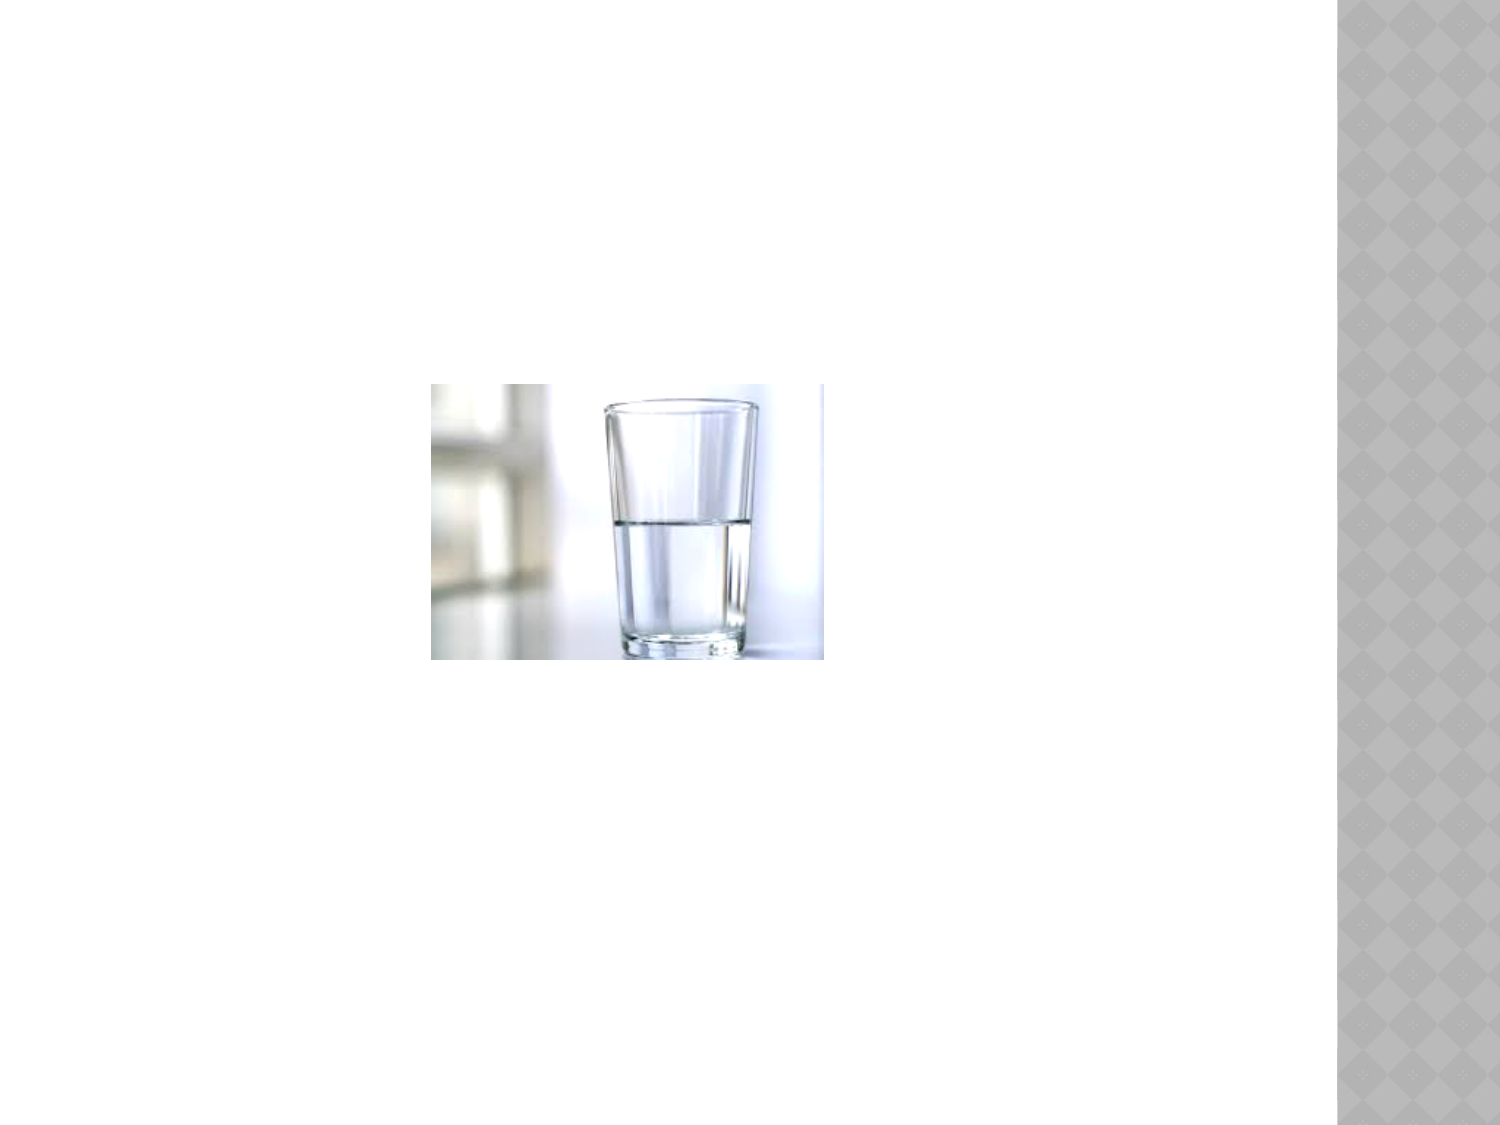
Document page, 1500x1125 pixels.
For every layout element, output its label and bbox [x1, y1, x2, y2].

picture [430, 383, 825, 661]
